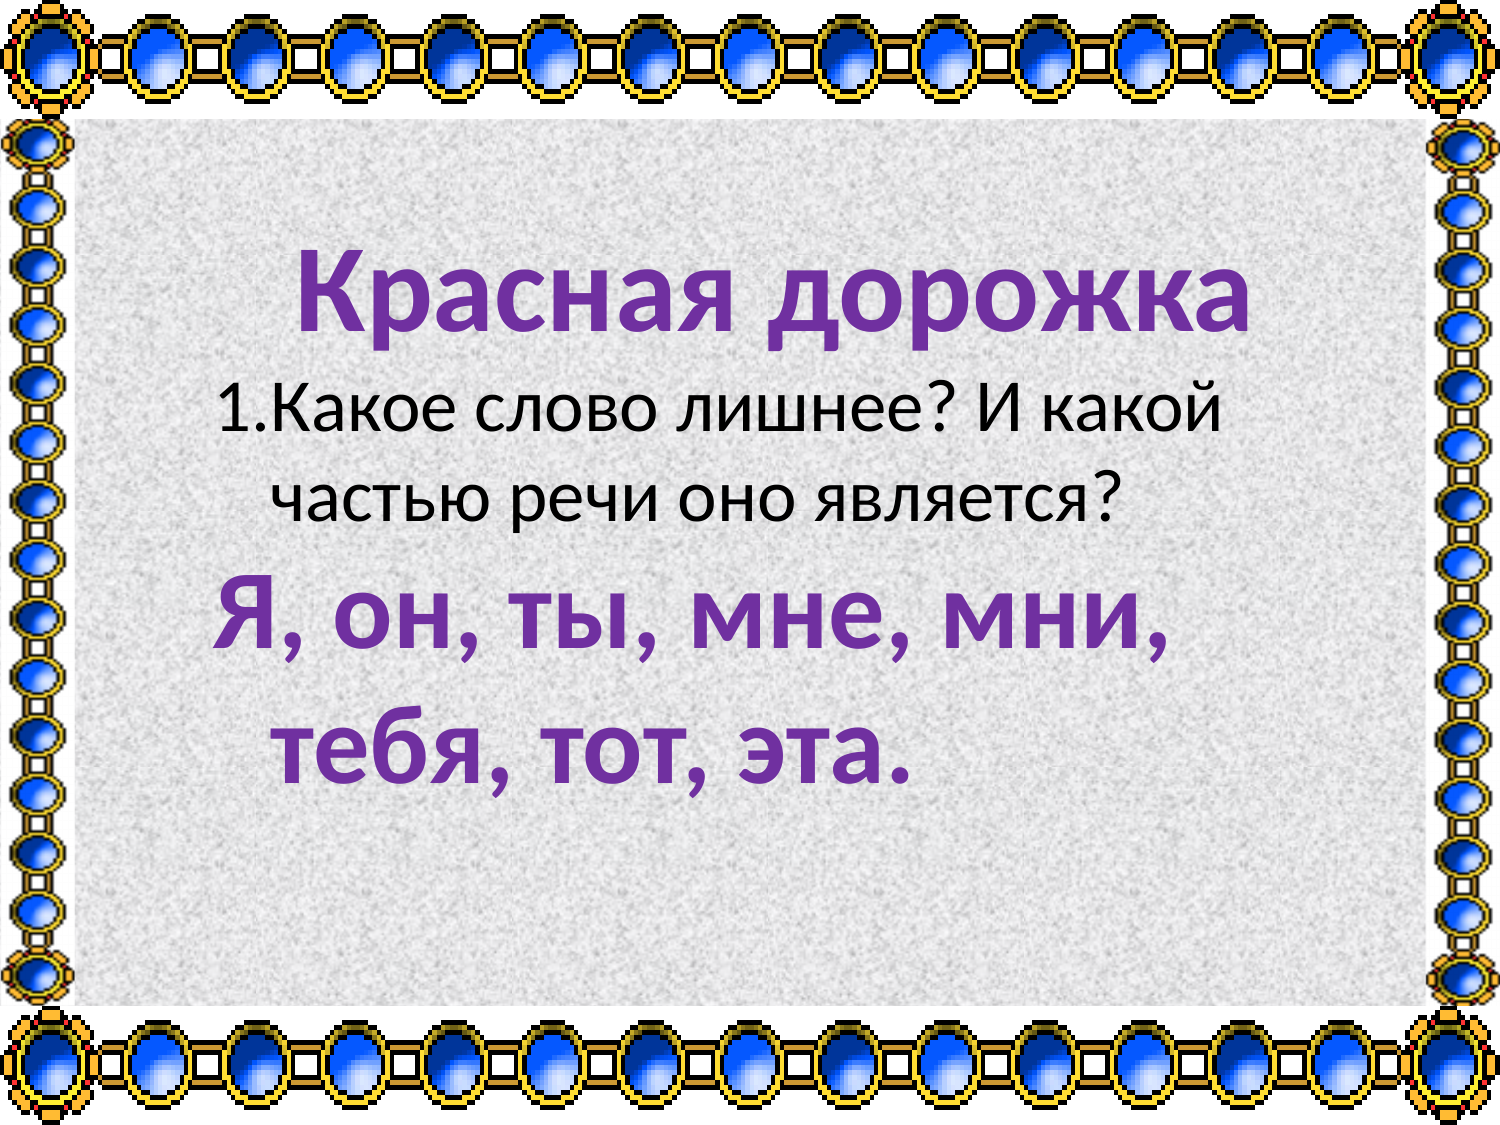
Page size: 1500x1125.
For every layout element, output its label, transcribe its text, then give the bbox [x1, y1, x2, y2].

text_box Красная дорожка Какое слово лишнее? И какой частью речи оно является? Я, он, ты, мне, мни, тебя, тот, эта. [199, 199, 1352, 814]
picture [0, 0, 1500, 1125]
